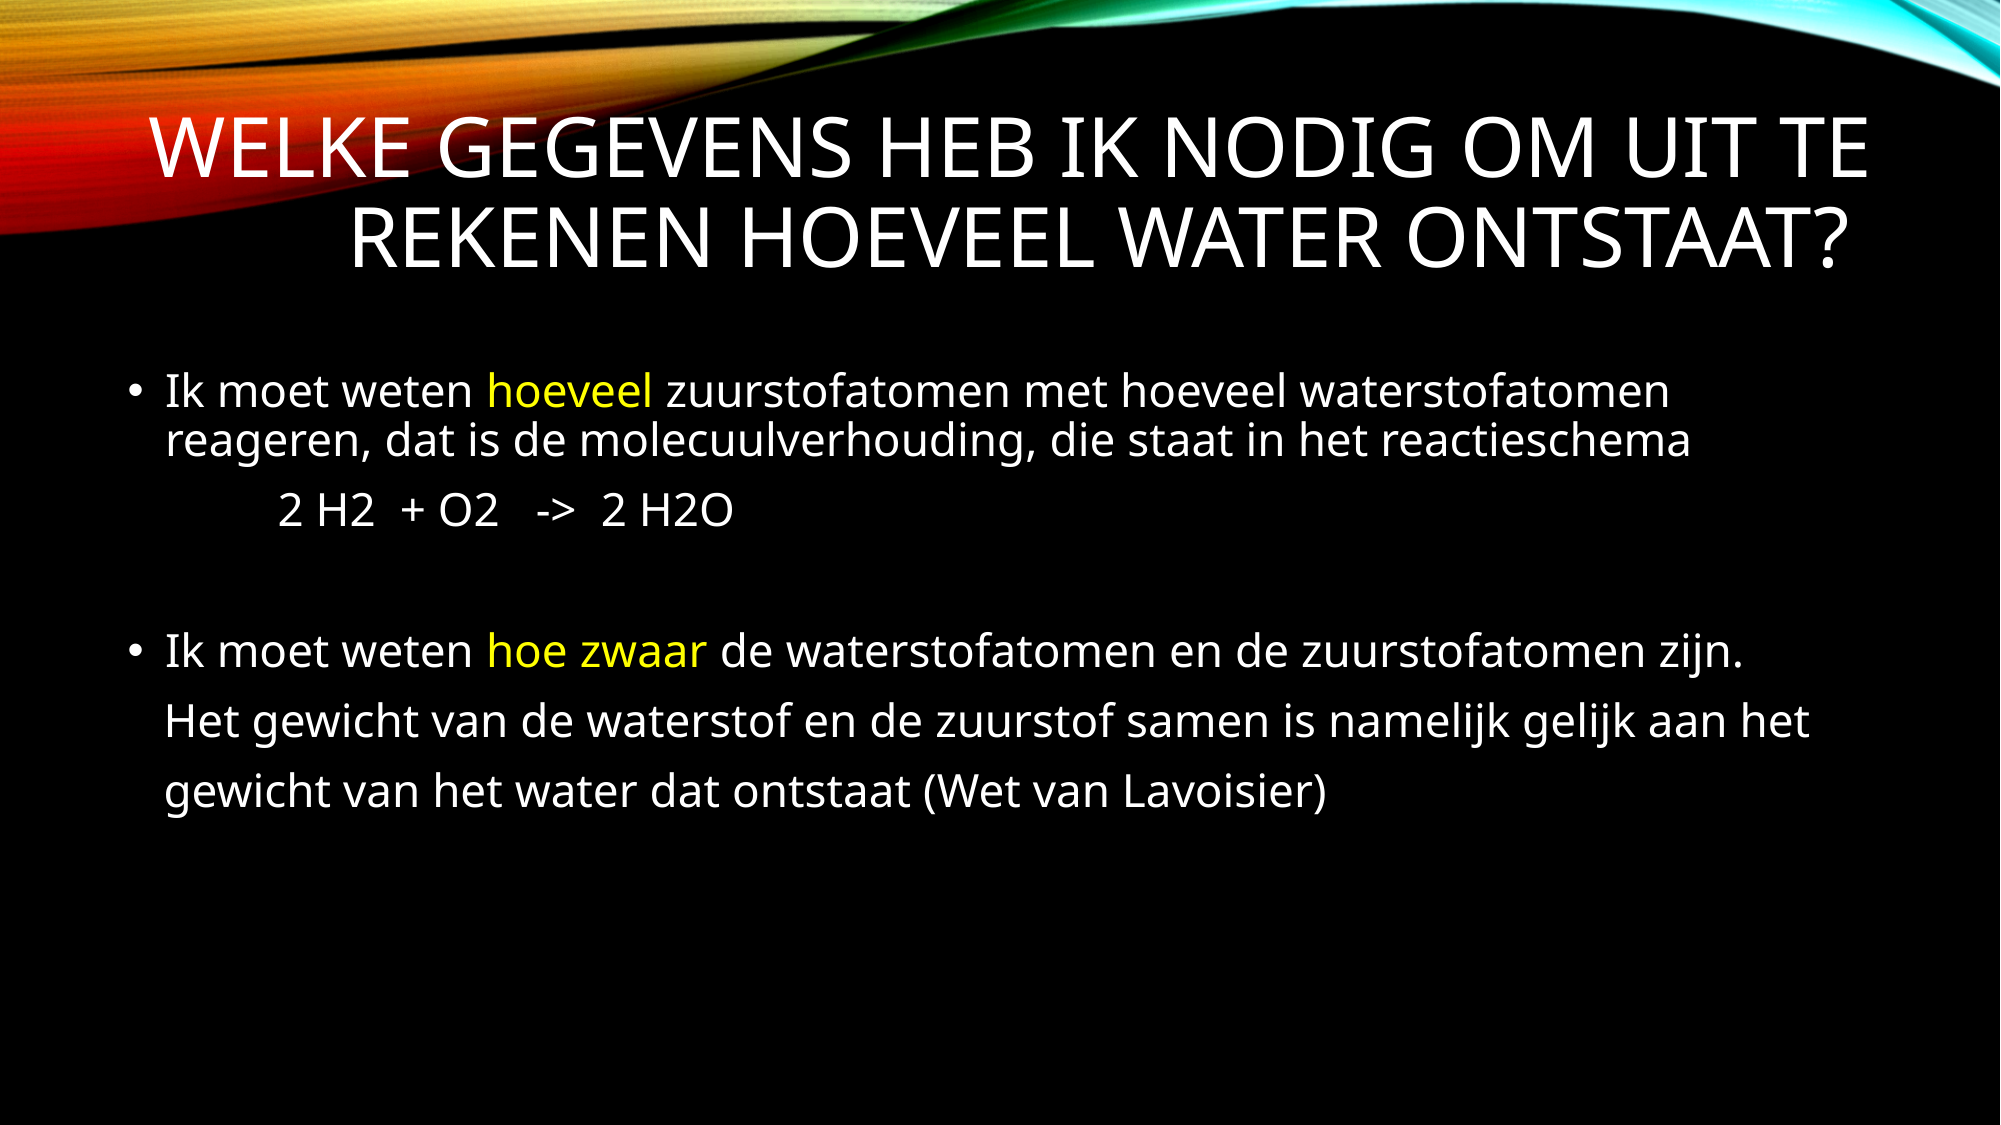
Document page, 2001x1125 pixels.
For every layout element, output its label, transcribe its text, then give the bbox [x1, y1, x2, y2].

list Ik moet weten hoeveel zuurstofatomen met hoeveel waterstofatomen reageren, dat is de molecuulverhouding, die staat in het reactieschema 2 H2 + O2 -> 2 H2O Ik moet weten hoe zwaar de waterstofatomen en de zuurstofatomen zijn. Het gewicht van de waterstof en de zuurstof samen is namelijk gelijk aan het gewicht van het water dat ontstaat (Wet van Lavoisier) [112, 360, 1888, 1021]
picture [0, 0, 2000, 237]
title Welke gegevens heb ik nodig om uit te rekenen hoeveel water ontstaat? [112, 53, 1888, 338]
